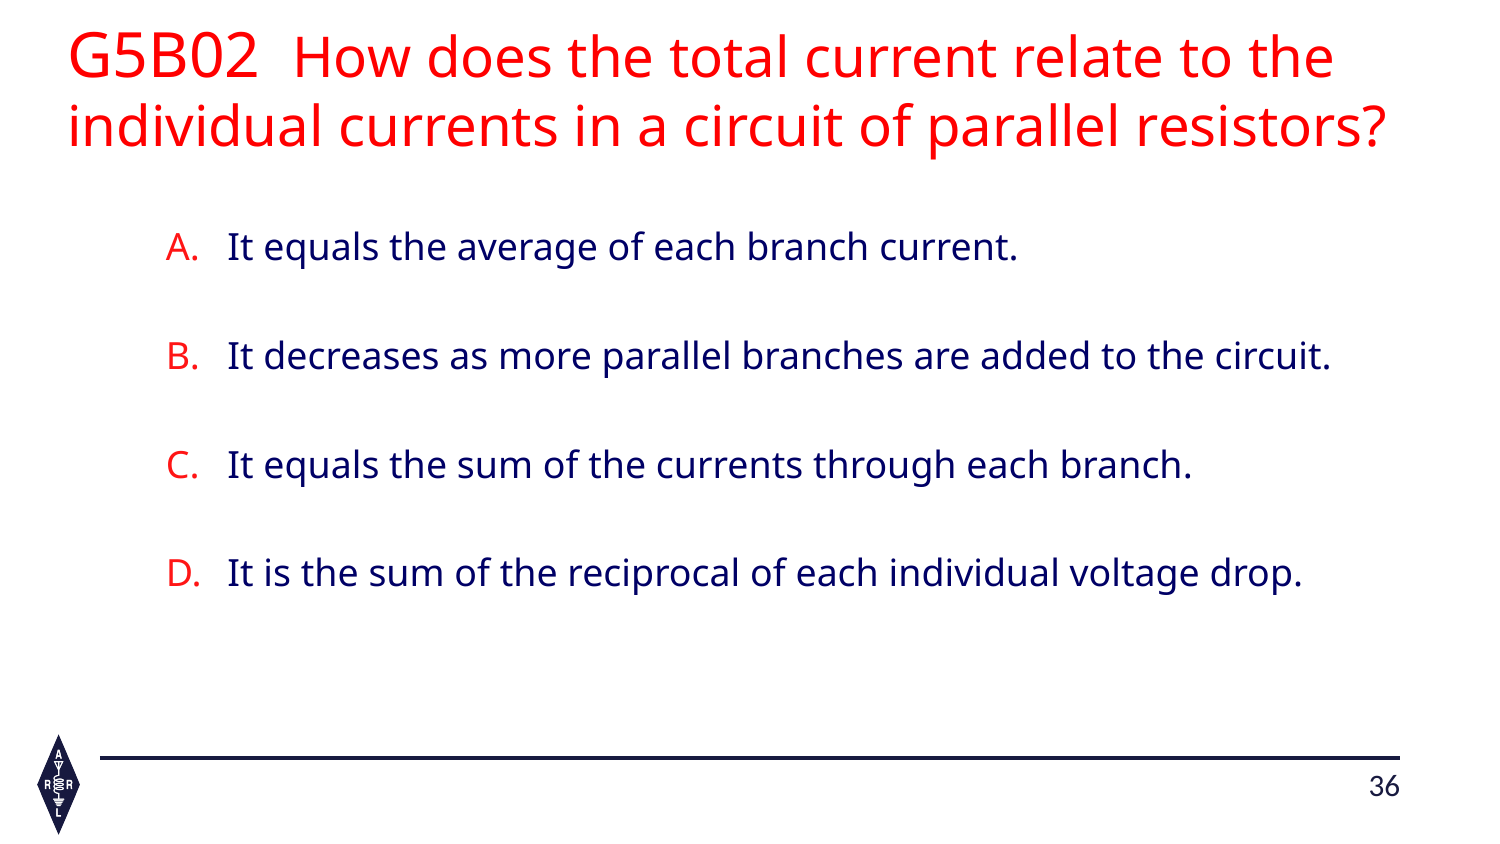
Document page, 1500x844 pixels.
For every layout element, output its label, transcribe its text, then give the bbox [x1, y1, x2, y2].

slide_number 36 [1302, 761, 1400, 807]
picture [37, 734, 80, 835]
